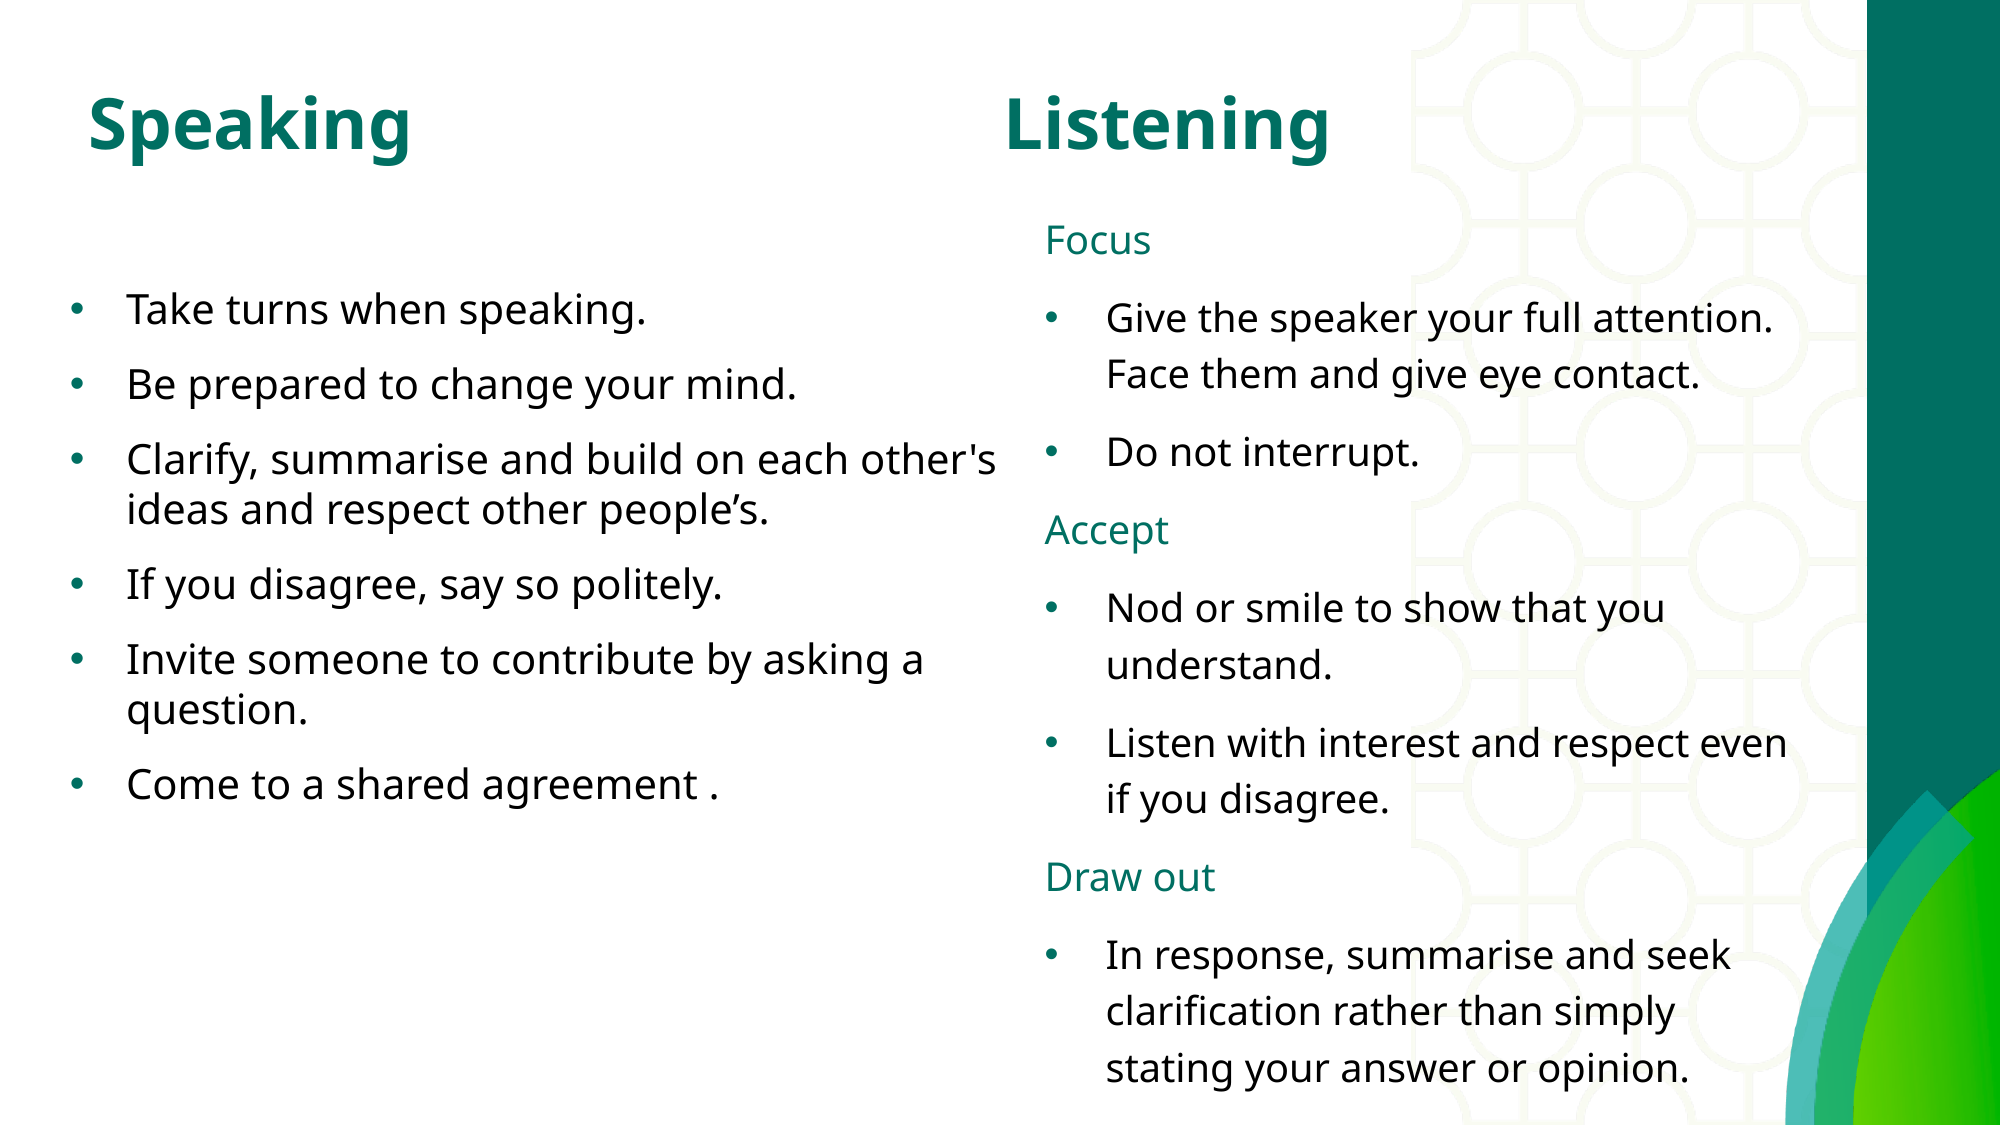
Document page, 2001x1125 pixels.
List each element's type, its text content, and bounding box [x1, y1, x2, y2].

picture [1411, 0, 2001, 1125]
title Speaking Listening [88, 88, 1743, 161]
list Focus Give the speaker your full attention. Face them and give eye contact. Do not interrupt. Accept Nod or smile to show that you understand. Listen with interest and respect even if you disagree. Draw out In response, summarise and seek clarification rather than simply stating your answer or opinion. [1044, 206, 1808, 1092]
list Take turns when speaking. Be prepared to change your mind. Clarify, summarise and build on each other's ideas and respect other people’s. If you disagree, say so politely. Invite someone to contribute by asking a question. Come to a shared agreement . [69, 282, 1000, 1110]
